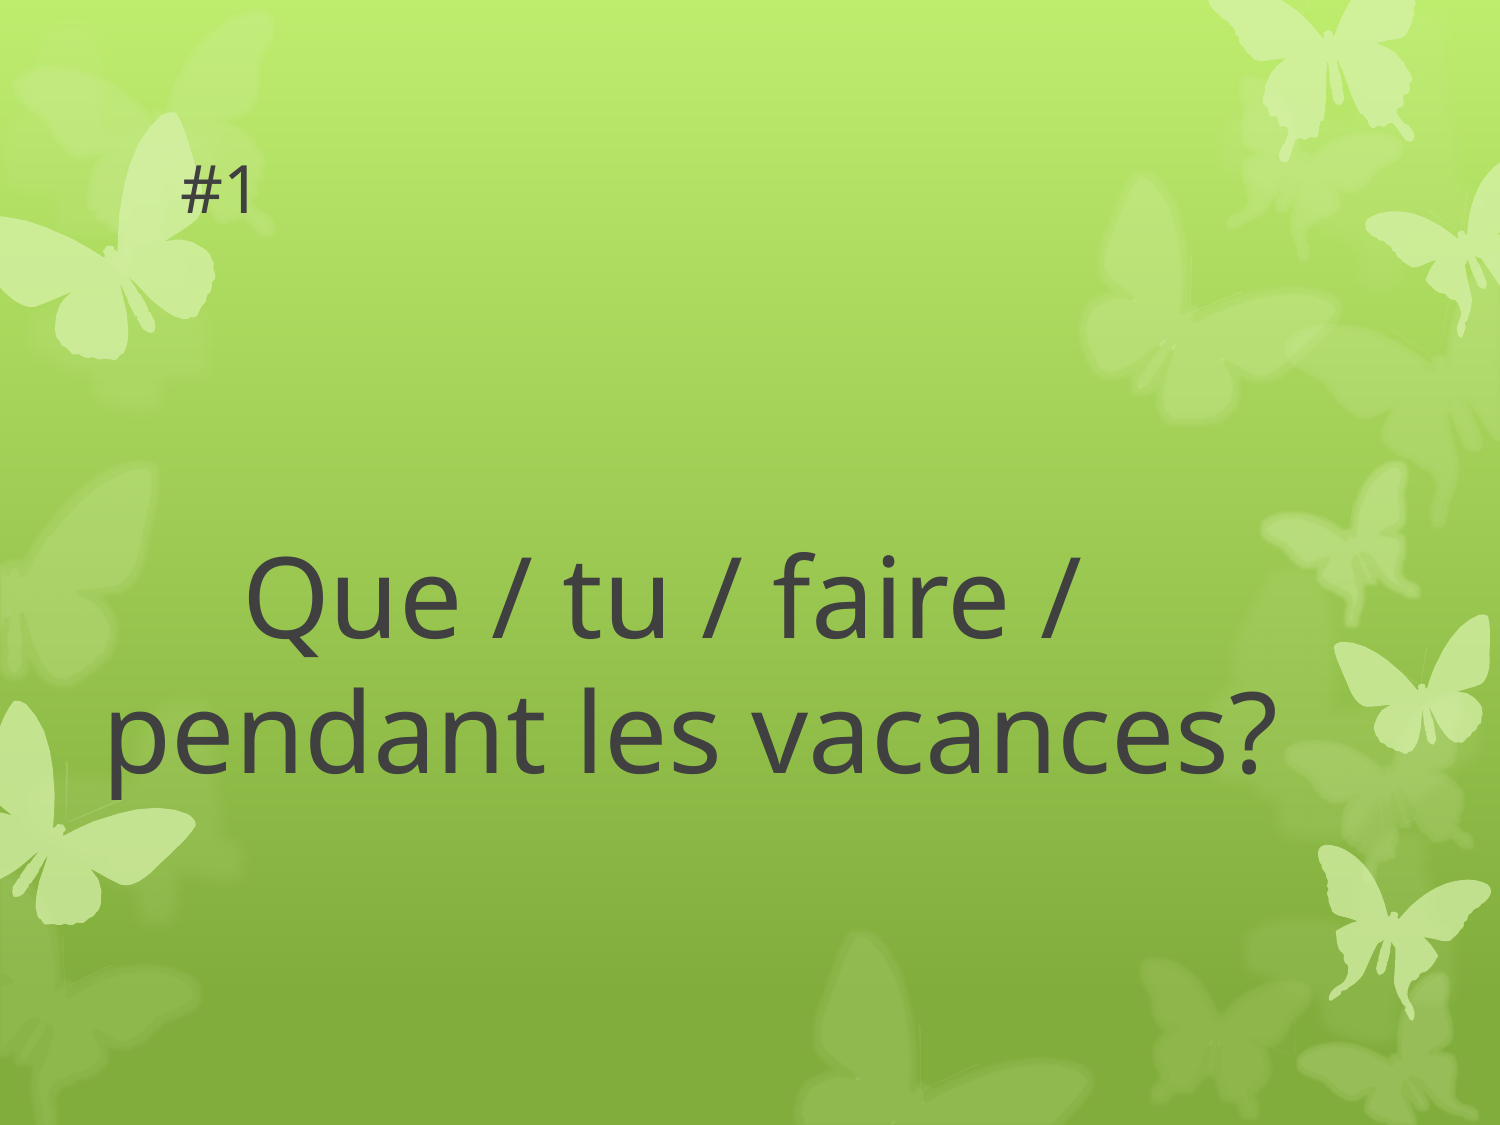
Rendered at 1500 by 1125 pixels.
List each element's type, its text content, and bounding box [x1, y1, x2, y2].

list Que / tu / faire / pendant les vacances? [0, 264, 1325, 1060]
title #1 [165, 110, 1335, 263]
